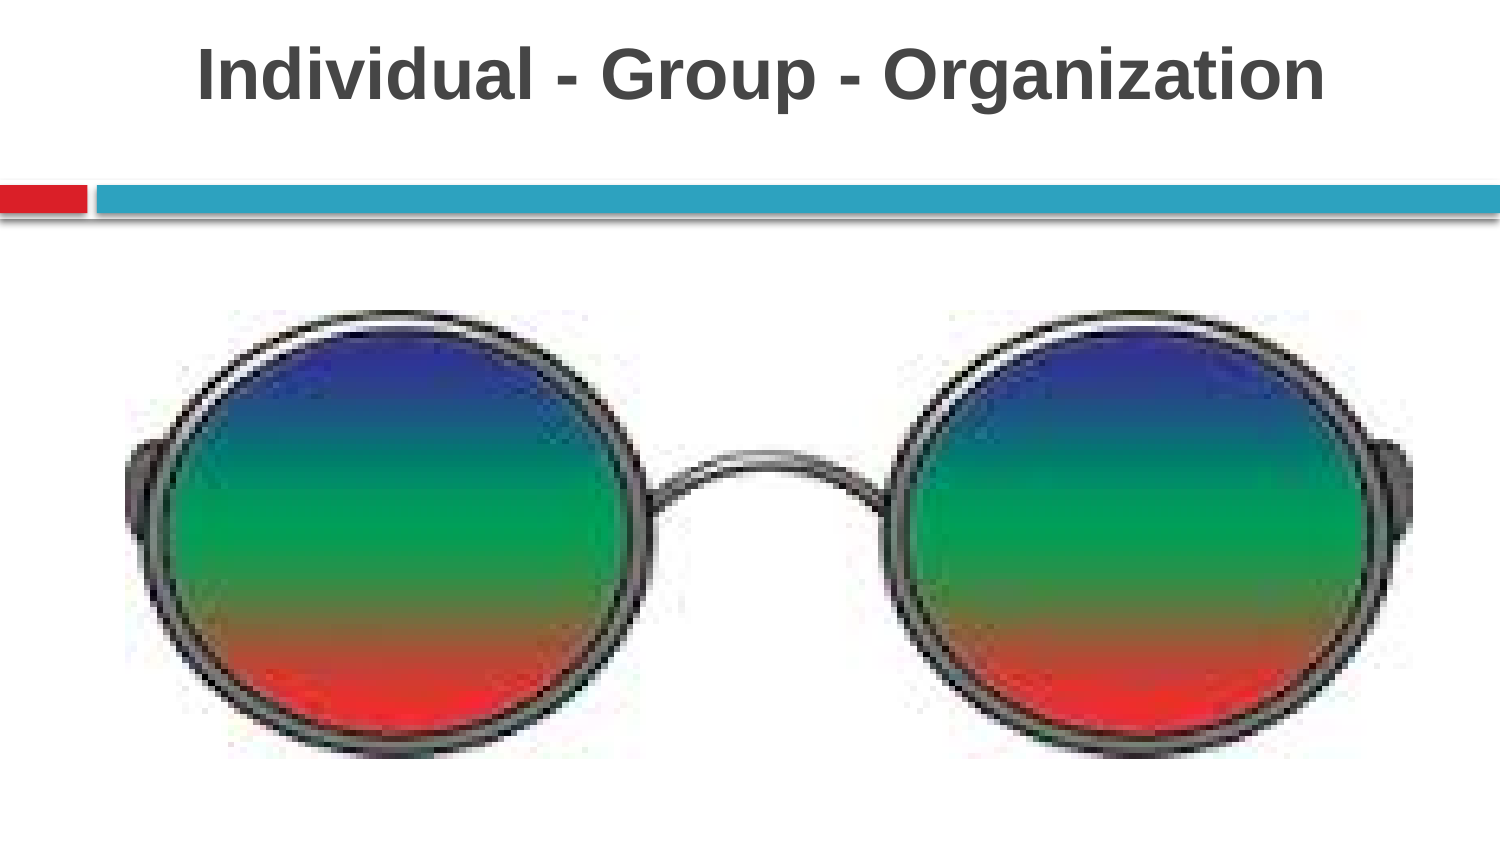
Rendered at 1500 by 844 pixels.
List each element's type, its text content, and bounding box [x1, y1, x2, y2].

title Individual - Group - Organization [99, 19, 1425, 122]
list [124, 309, 1413, 760]
